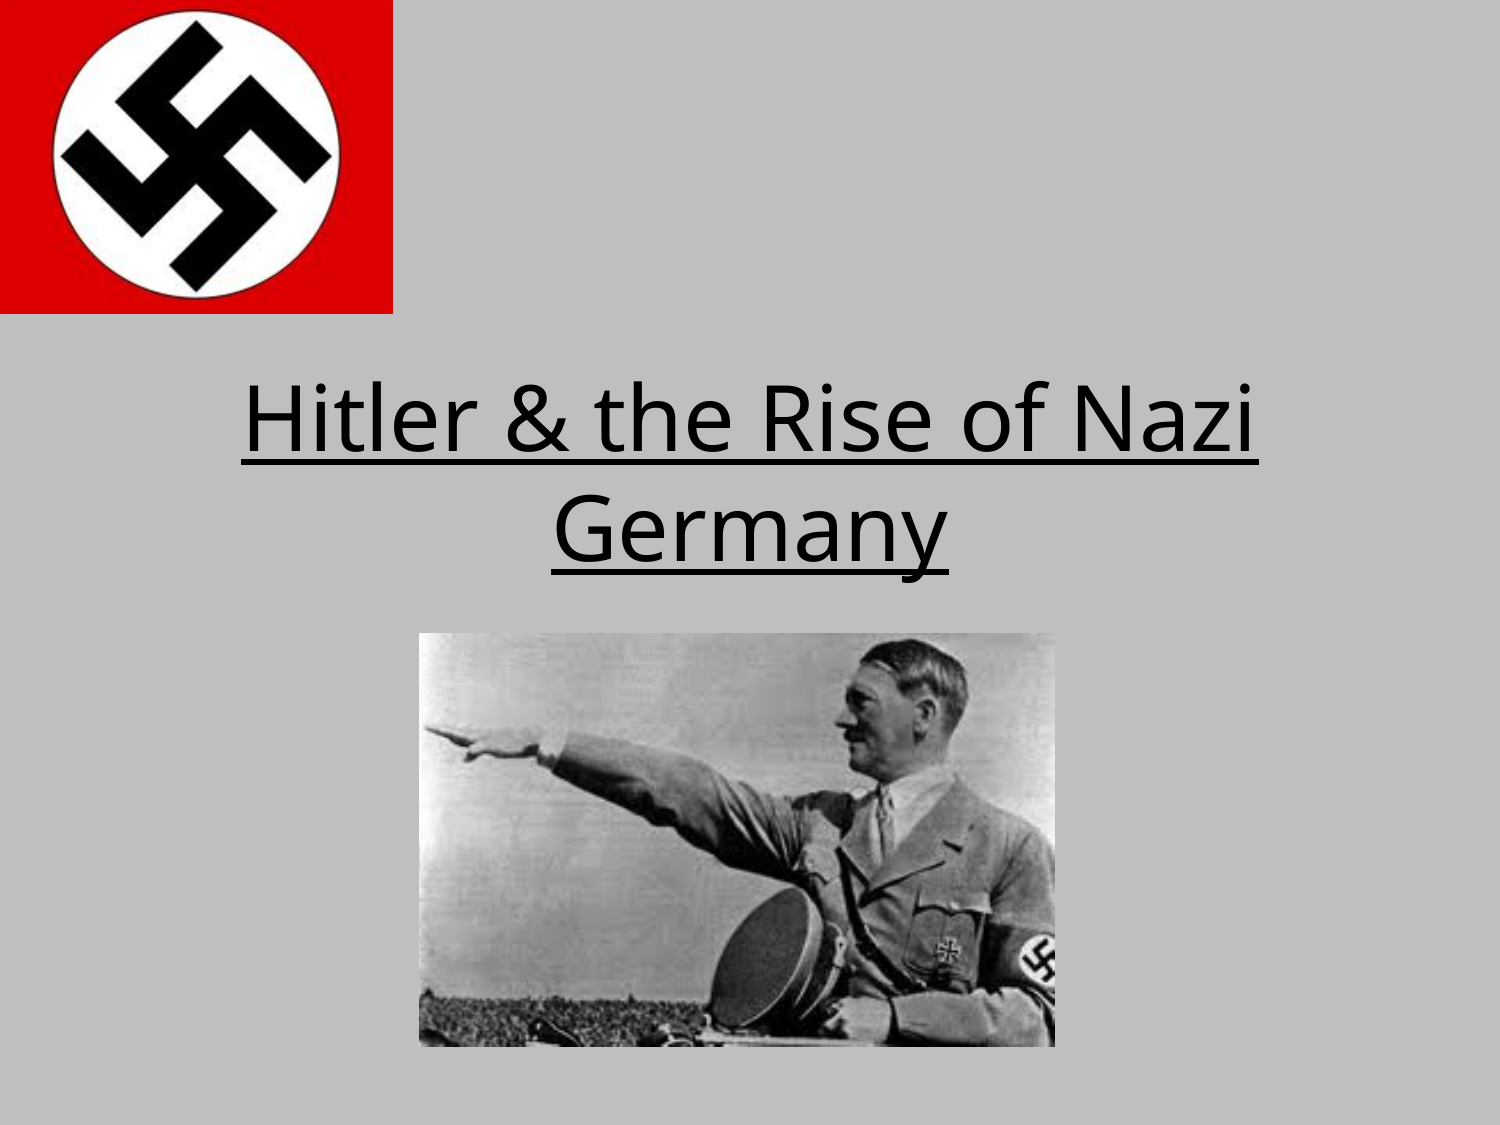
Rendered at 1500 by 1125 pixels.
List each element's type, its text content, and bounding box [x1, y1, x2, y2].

picture [0, 0, 393, 315]
picture [418, 633, 1055, 1048]
title Hitler & the Rise of Nazi Germany [112, 349, 1388, 591]
